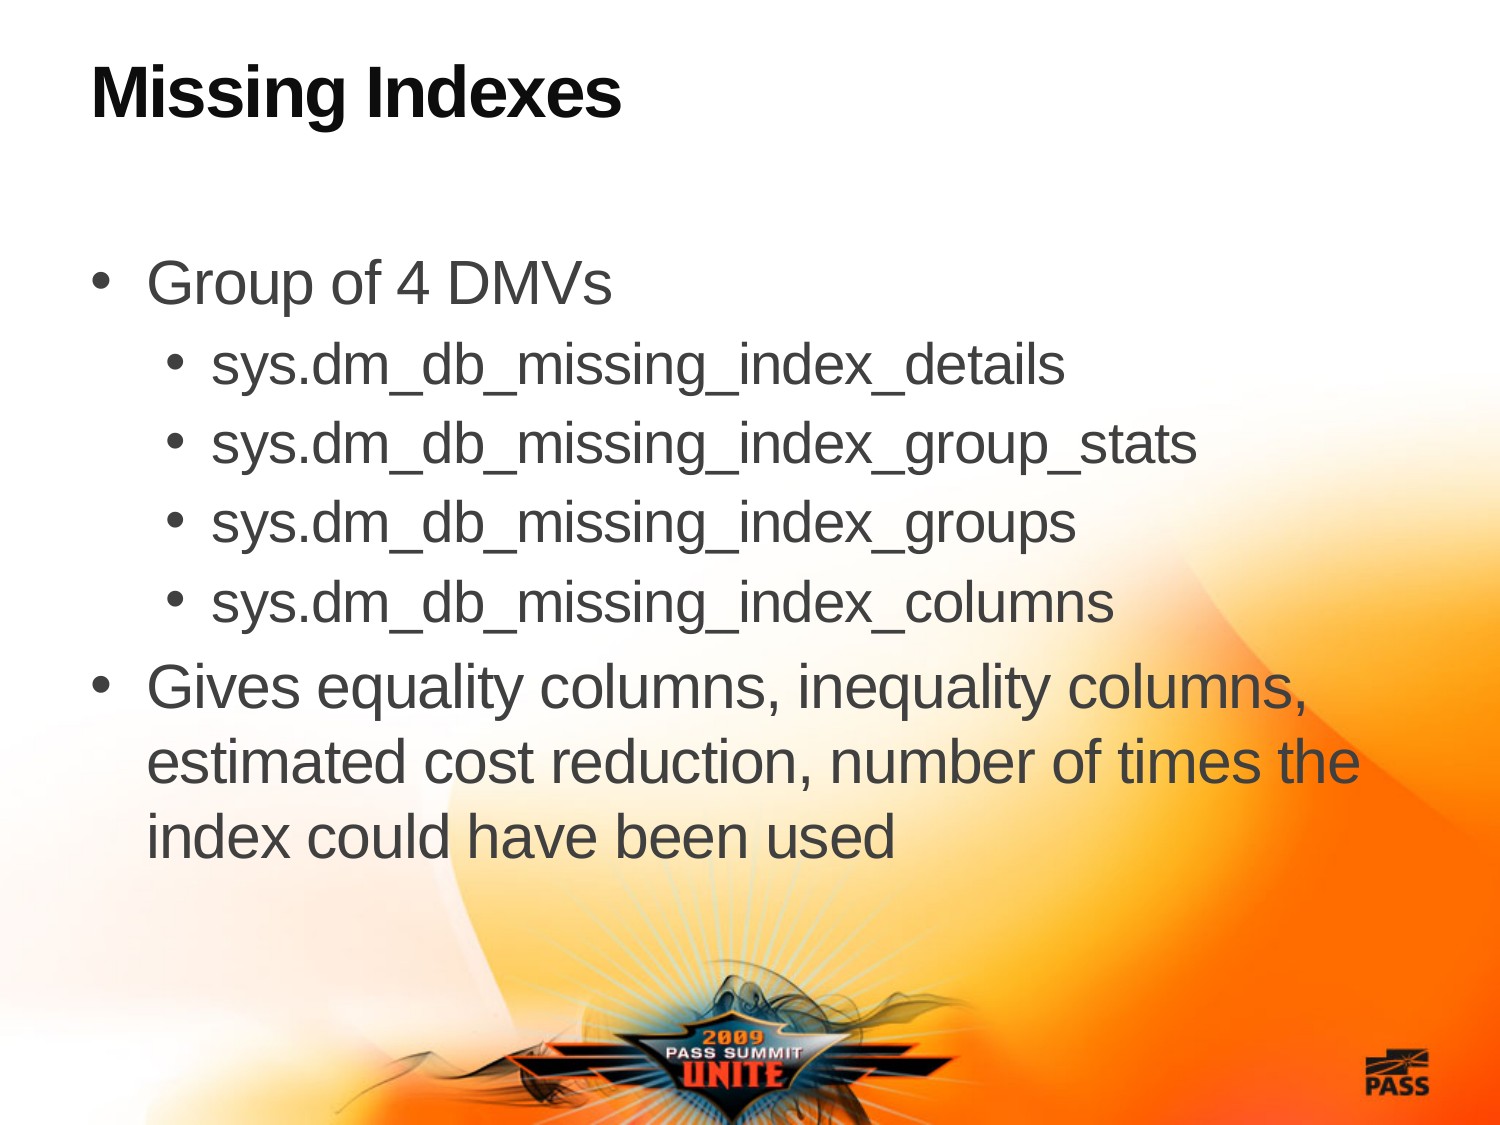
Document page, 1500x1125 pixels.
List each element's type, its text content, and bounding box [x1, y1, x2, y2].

title Missing Indexes [75, 49, 1425, 223]
footer [74, 1042, 488, 1103]
list Group of 4 DMVs sys.dm_db_missing_index_details sys.dm_db_missing_index_group_stats sys.dm_db_missing_index_groups sys.dm_db_missing_index_columns Gives equality columns, inequality columns, estimated cost reduction, number of times the index could have been used [75, 234, 1425, 988]
picture [0, 0, 1500, 1125]
